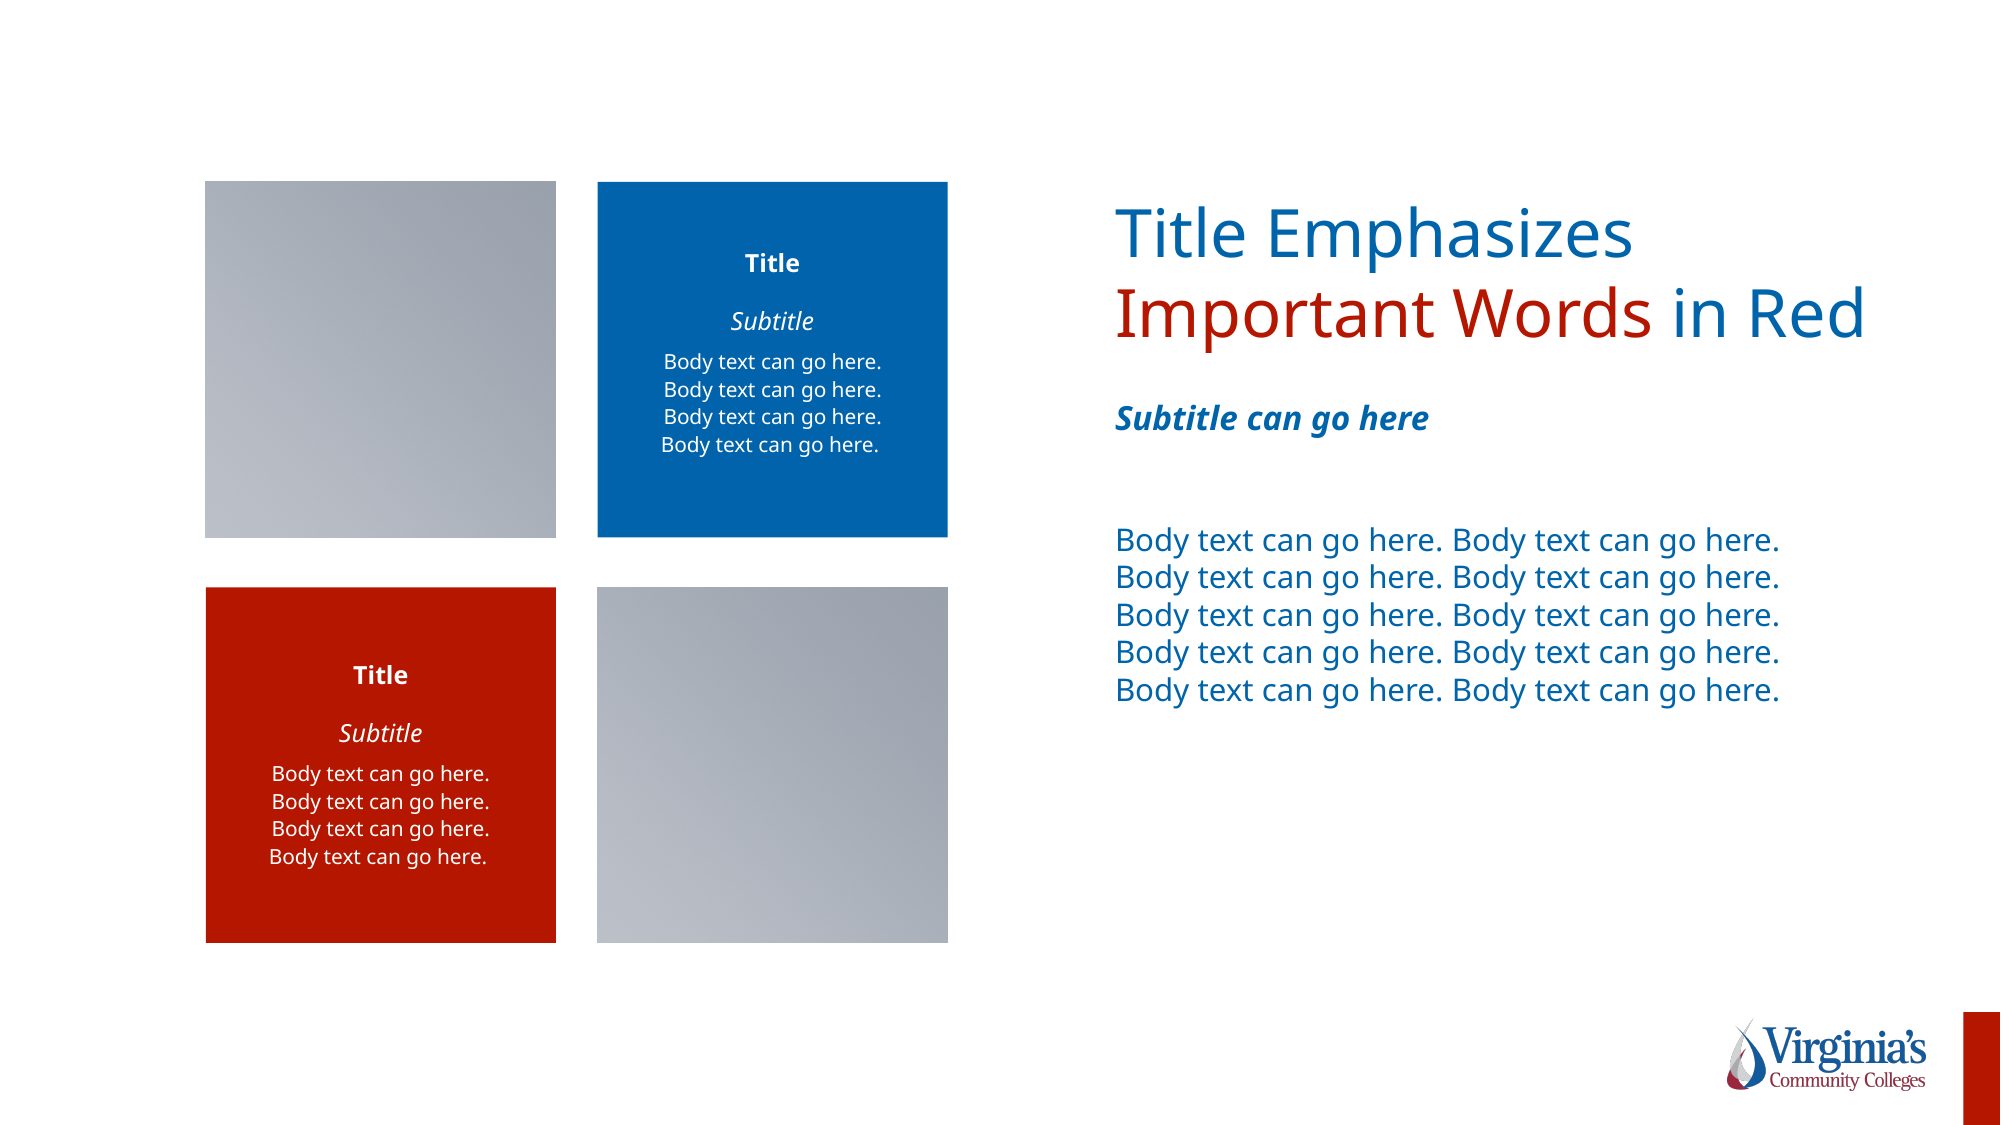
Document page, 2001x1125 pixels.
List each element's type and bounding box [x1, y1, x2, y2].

picture [205, 181, 557, 538]
picture [1727, 1017, 1926, 1091]
picture [597, 587, 948, 944]
